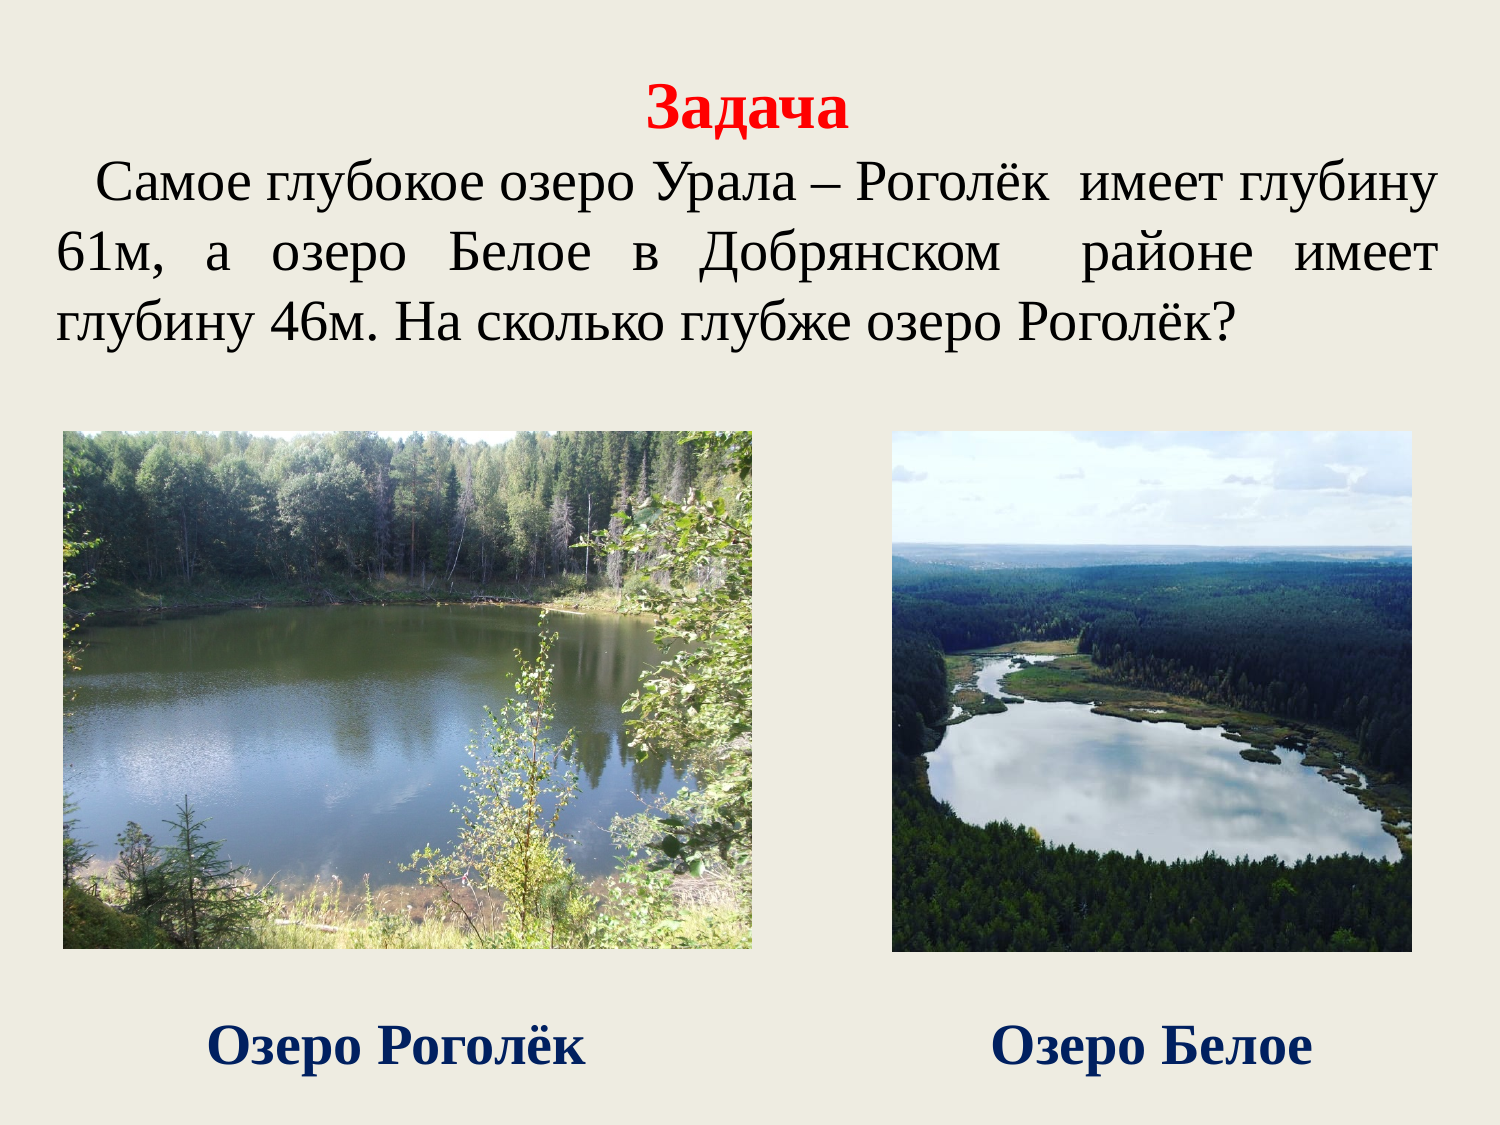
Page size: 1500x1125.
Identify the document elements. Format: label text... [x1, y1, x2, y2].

text_box Озеро Роголёк [39, 997, 754, 1084]
text_box Озеро Белое [890, 997, 1414, 1084]
picture [62, 431, 752, 949]
picture [891, 431, 1413, 952]
text_box Задача Самое глубокое озеро Урала – Роголёк имеет глубину 61м, а озеро Белое в Добрянском районе имеет глубину 46м. На сколько глубже озеро Роголёк? [41, 42, 1455, 360]
